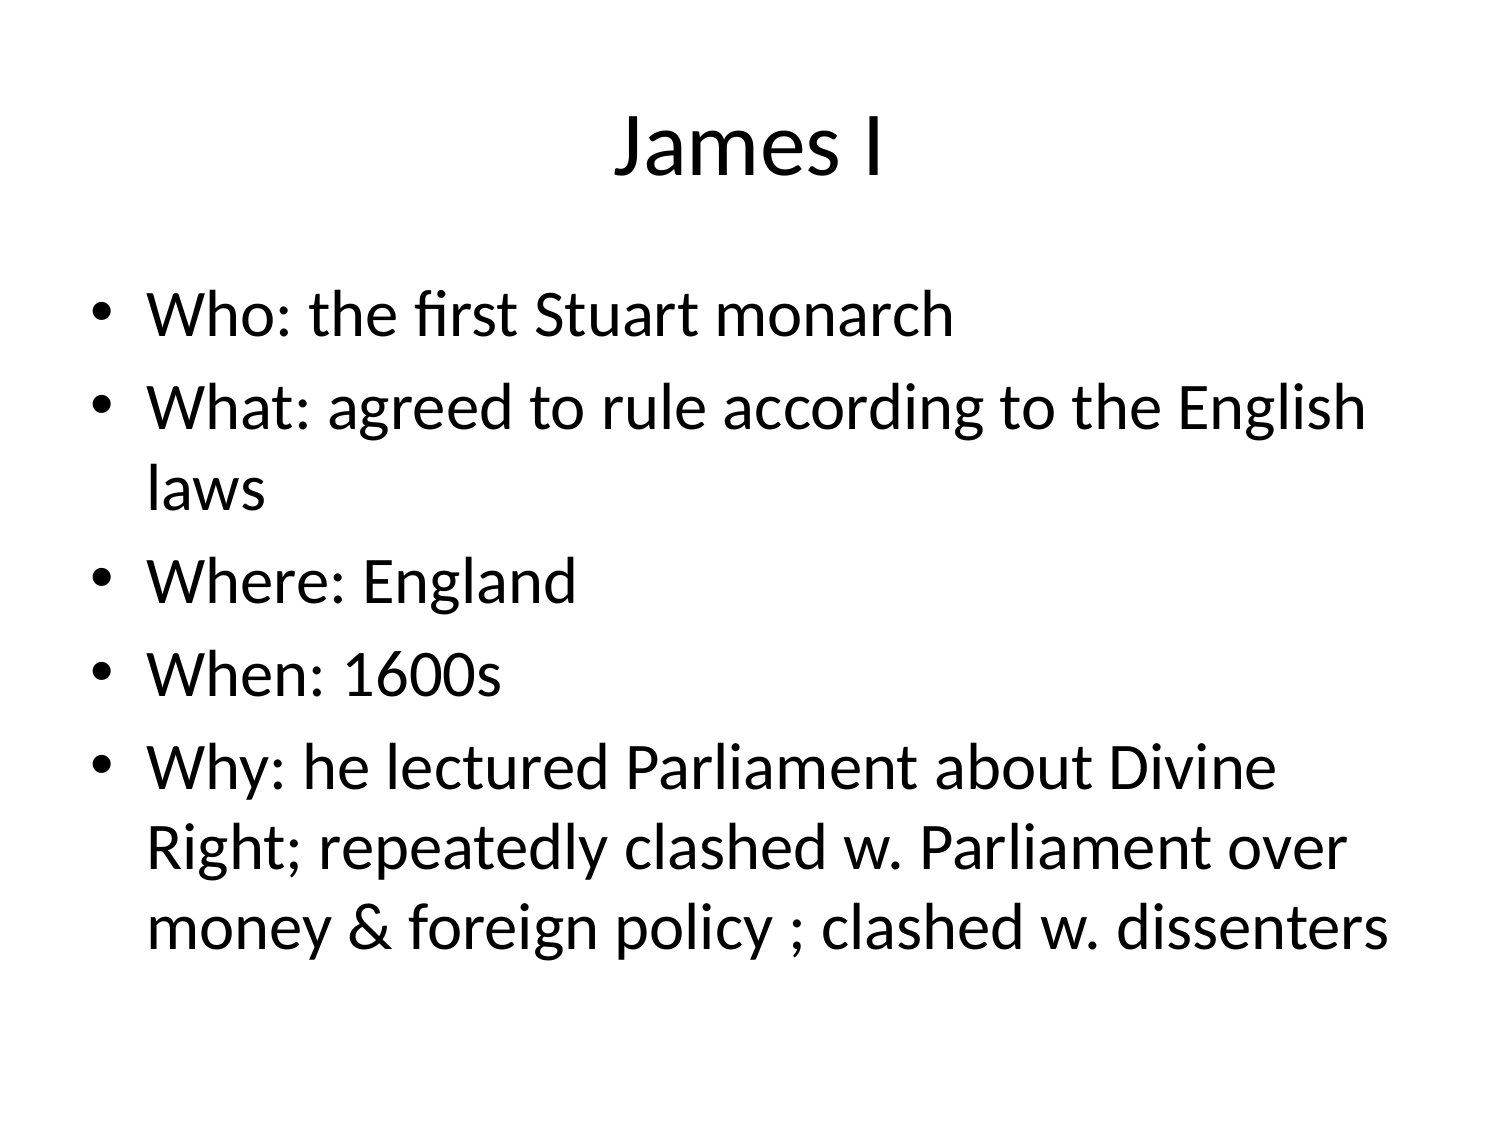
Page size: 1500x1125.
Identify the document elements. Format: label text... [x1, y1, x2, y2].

title James I [75, 45, 1425, 233]
list Who: the first Stuart monarch What: agreed to rule according to the English laws Where: England When: 1600s Why: he lectured Parliament about Divine Right; repeatedly clashed w. Parliament over money & foreign policy ; clashed w. dissenters [75, 262, 1425, 1005]
